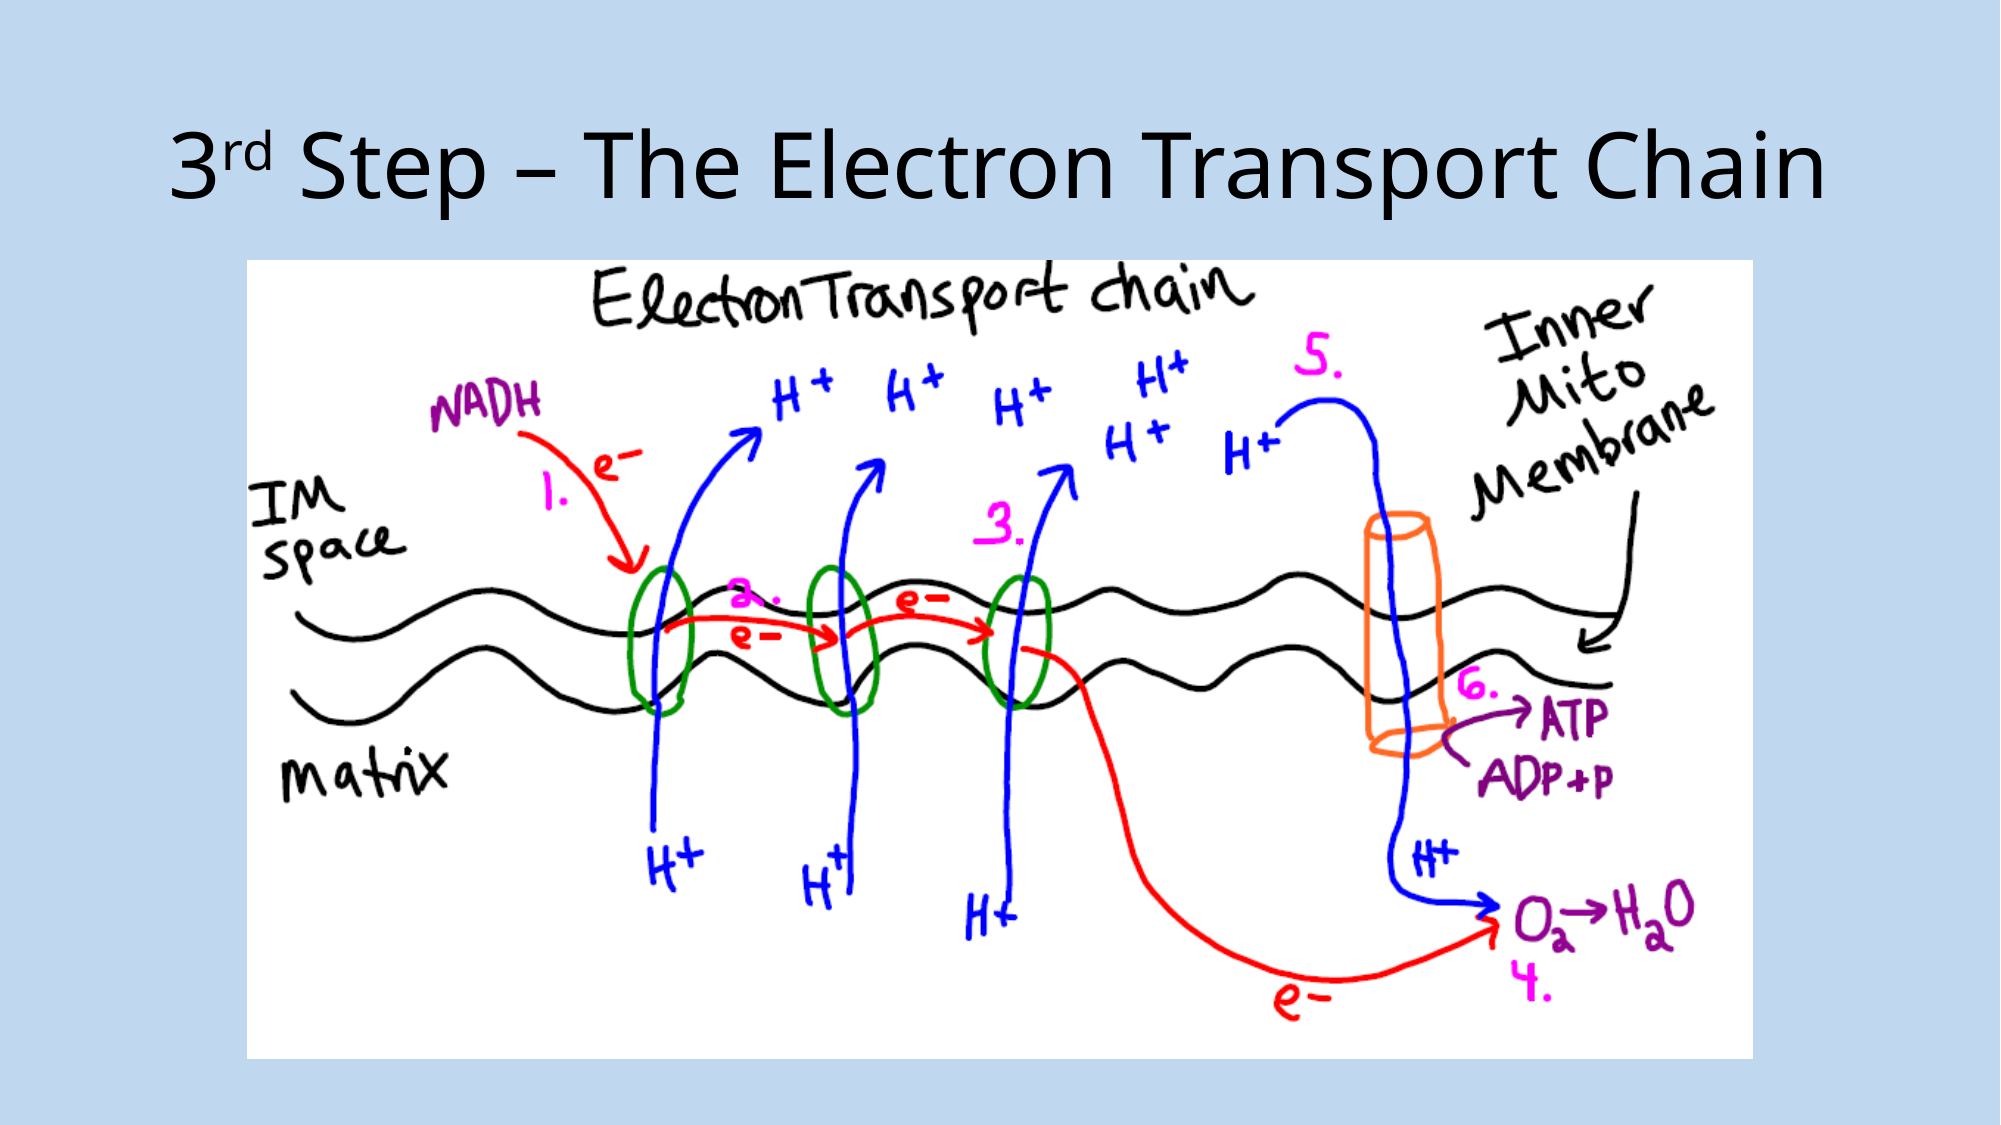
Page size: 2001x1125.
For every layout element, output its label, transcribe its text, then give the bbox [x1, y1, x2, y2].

title 3rd Step – The Electron Transport Chain [137, 59, 1863, 278]
picture [247, 260, 1753, 1059]
